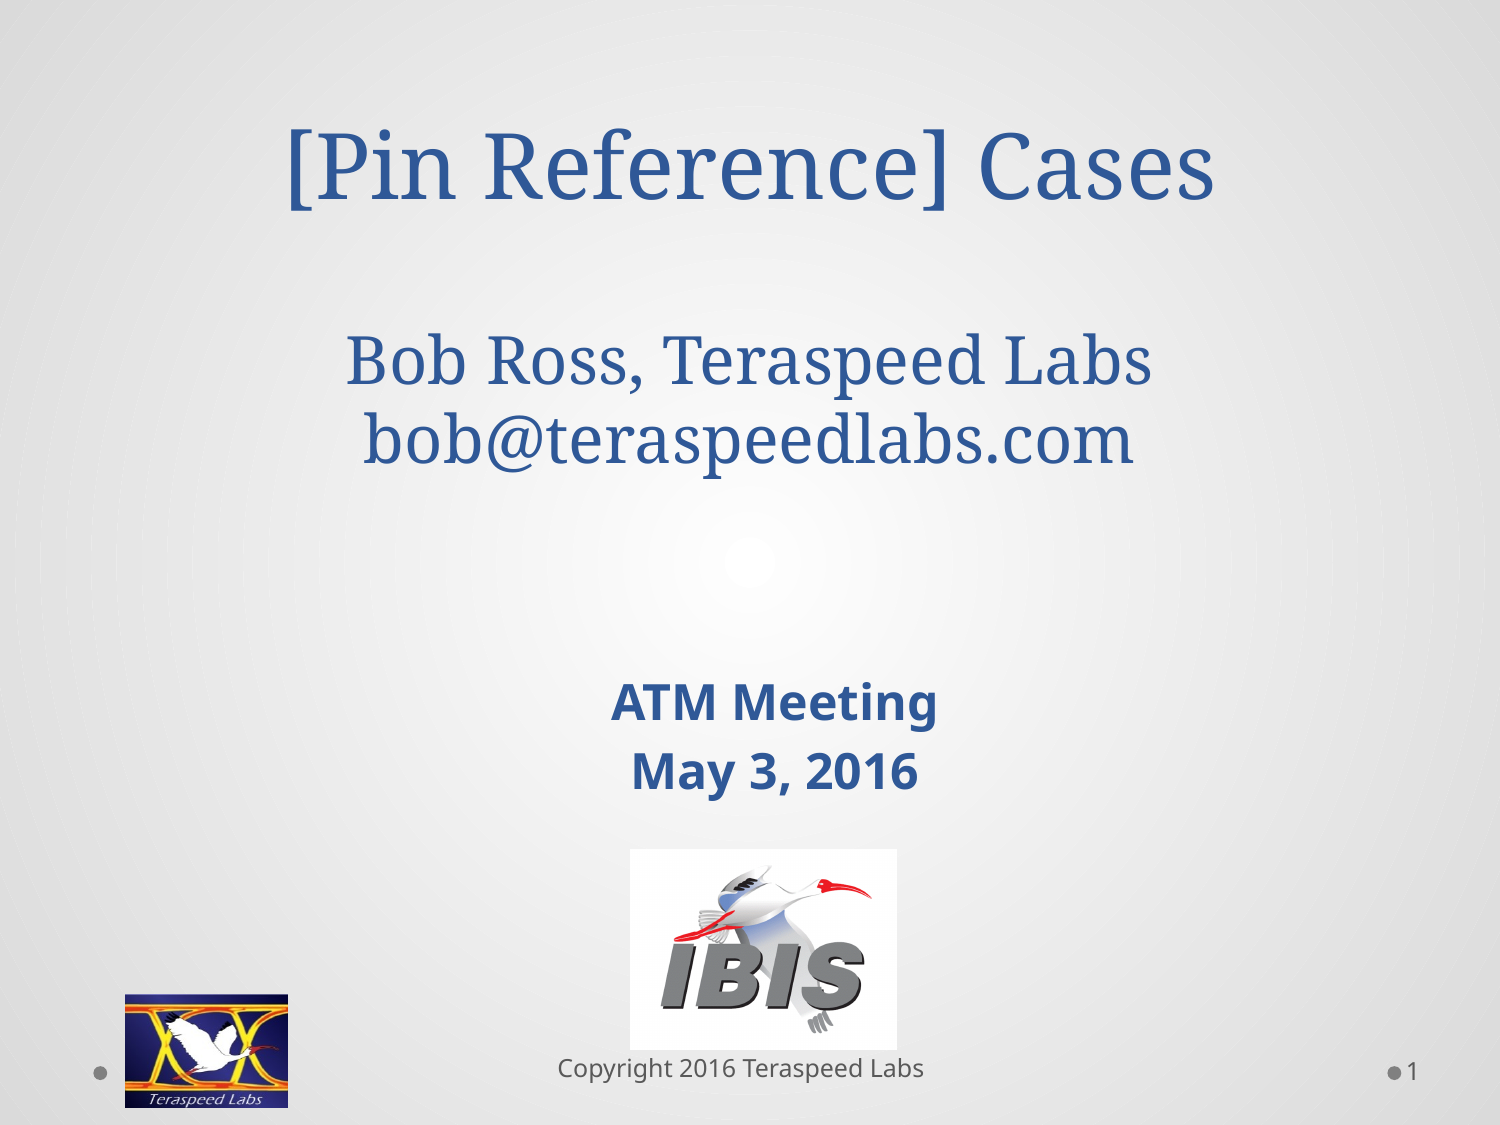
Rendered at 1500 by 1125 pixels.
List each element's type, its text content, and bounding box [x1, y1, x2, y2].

slide_number 1 [1401, 1042, 1494, 1103]
picture [125, 994, 288, 1108]
title [Pin Reference] Cases Bob Ross, Teraspeed Labs bob@teraspeedlabs.com [112, 99, 1388, 800]
footer Copyright 2016 Teraspeed Labs [549, 1037, 1018, 1098]
subtitle ATM Meeting May 3, 2016 [174, 662, 1375, 863]
picture [630, 849, 898, 1051]
